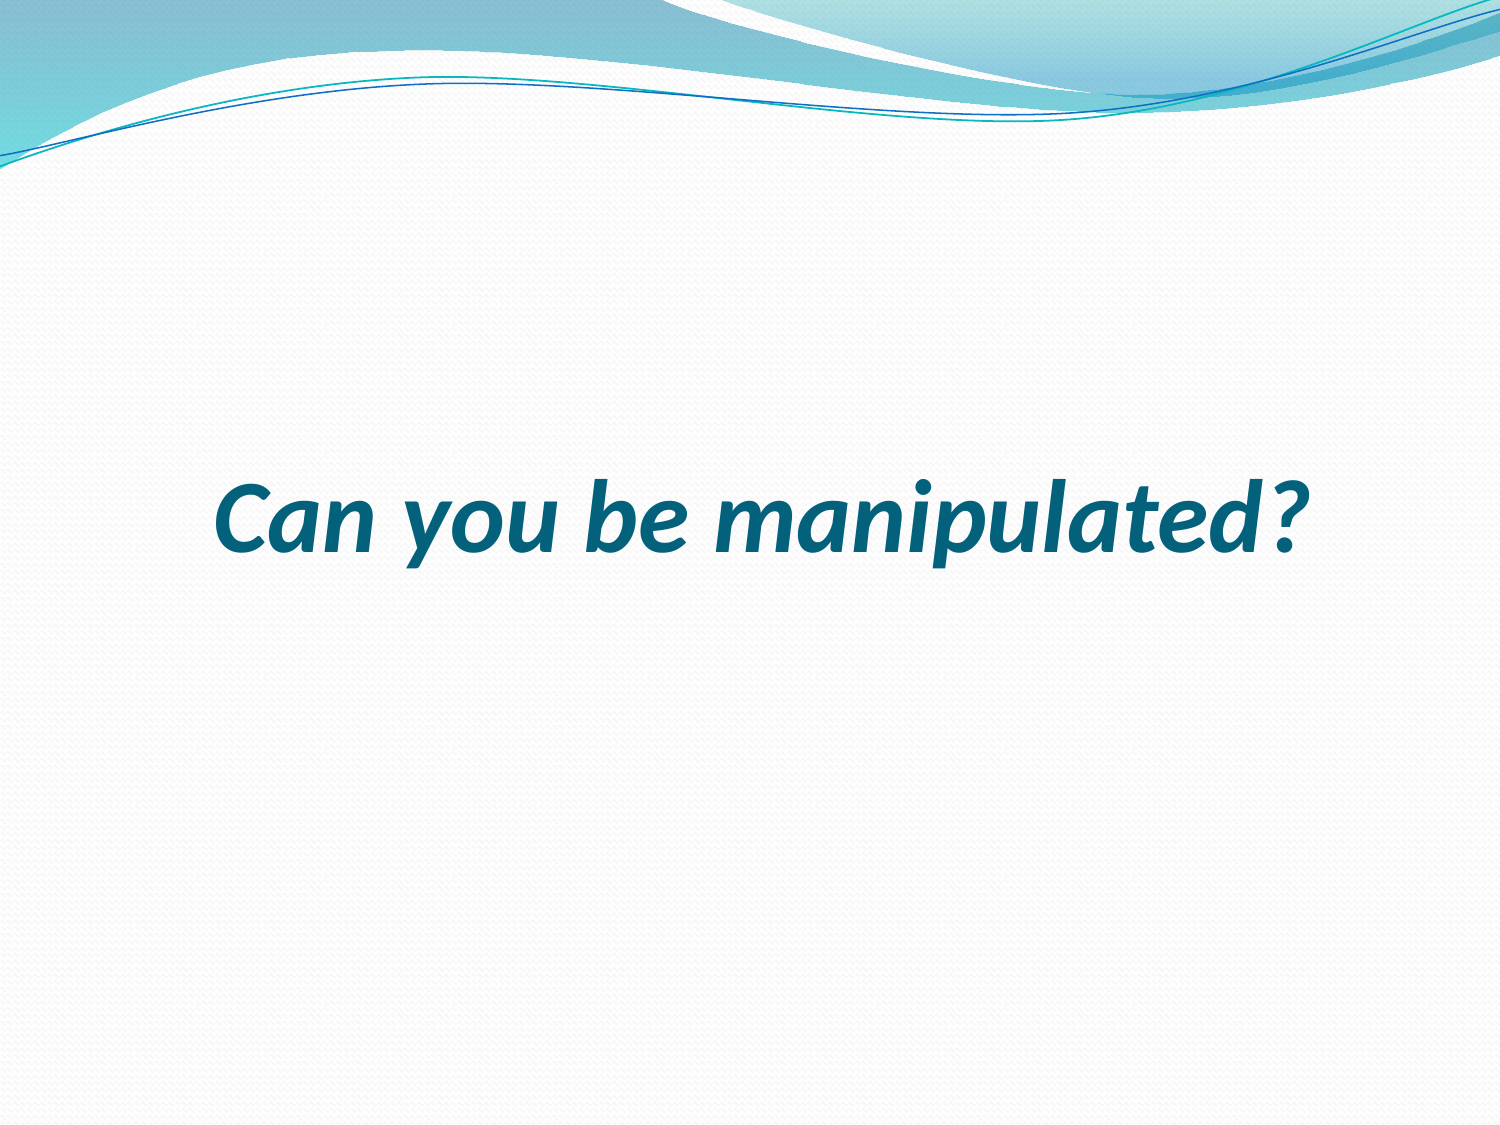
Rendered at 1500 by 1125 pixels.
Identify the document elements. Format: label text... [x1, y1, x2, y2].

title Can you be manipulated? [88, 385, 1439, 574]
